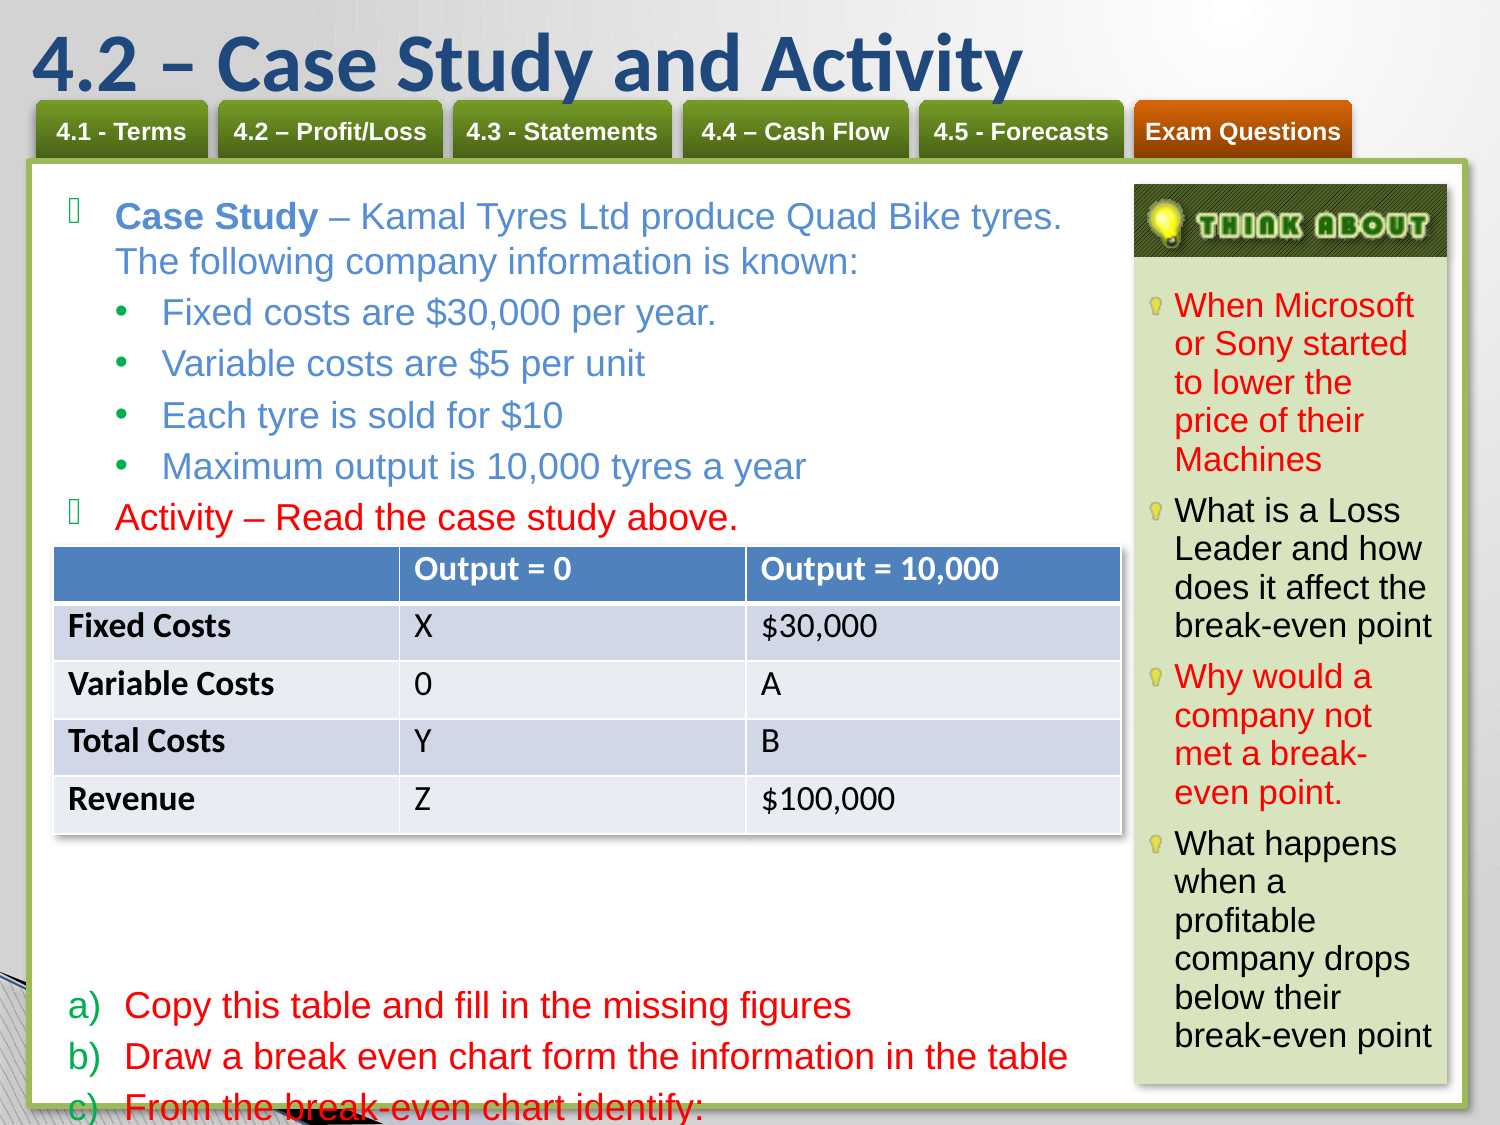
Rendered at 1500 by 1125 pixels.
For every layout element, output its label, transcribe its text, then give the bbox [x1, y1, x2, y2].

table_cell 0 [400, 662, 745, 718]
text_box Case Study – Kamal Tyres Ltd produce Quad Bike tyres. The following company information is known: Fixed costs are $30,000 per year. Variable costs are $5 per unit Each tyre is sold for $10 Maximum output is 10,000 tyres a year Activity – Read the case study above. Copy this table and fill in the missing figures Draw a break even chart form the information in the table From the break-even chart identify: The break-even level of output The level of profit at maximum output [53, 184, 1121, 545]
table_cell X [400, 606, 745, 660]
table_cell Fixed Costs [54, 606, 399, 660]
picture [1146, 196, 1435, 255]
table_cell Total Costs [54, 720, 399, 775]
table_cell B [747, 720, 1120, 775]
table_cell Y [400, 720, 745, 775]
table_header [54, 547, 399, 601]
text_box Case Study – Kamal Tyres Ltd produce Quad Bike tyres. The following company information is known: Fixed costs are $30,000 per year. Variable costs are $5 per unit Each tyre is sold for $10 Maximum output is 10,000 tyres a year Activity – Read the case study above. Copy this table and fill in the missing figures Draw a break even chart form the information in the table From the break-even chart identify: The break-even level of output The level of profit at maximum output [53, 841, 1121, 1125]
table_cell Revenue [54, 777, 399, 833]
picture [1145, 498, 1166, 523]
table_cell $30,000 [747, 606, 1120, 660]
table_header Output = 0 [400, 547, 745, 601]
picture [1145, 664, 1166, 689]
picture [1145, 293, 1166, 318]
table_header Output = 10,000 [747, 547, 1120, 601]
table_cell Variable Costs [54, 662, 399, 718]
table_cell A [747, 662, 1120, 718]
table_cell Z [400, 777, 745, 833]
table_cell $100,000 [747, 777, 1120, 833]
table_header [1134, 184, 1447, 257]
table_cell When Microsoft or Sony started to lower the price of their Machines What is a Loss Leader and how does it affect the break-even point Why would a company not met a break-even point. What happens when a profitable company drops below their break-even point [1134, 257, 1447, 1084]
picture [1145, 831, 1166, 856]
title 4.2 – Case Study and Activity [17, 7, 1282, 110]
